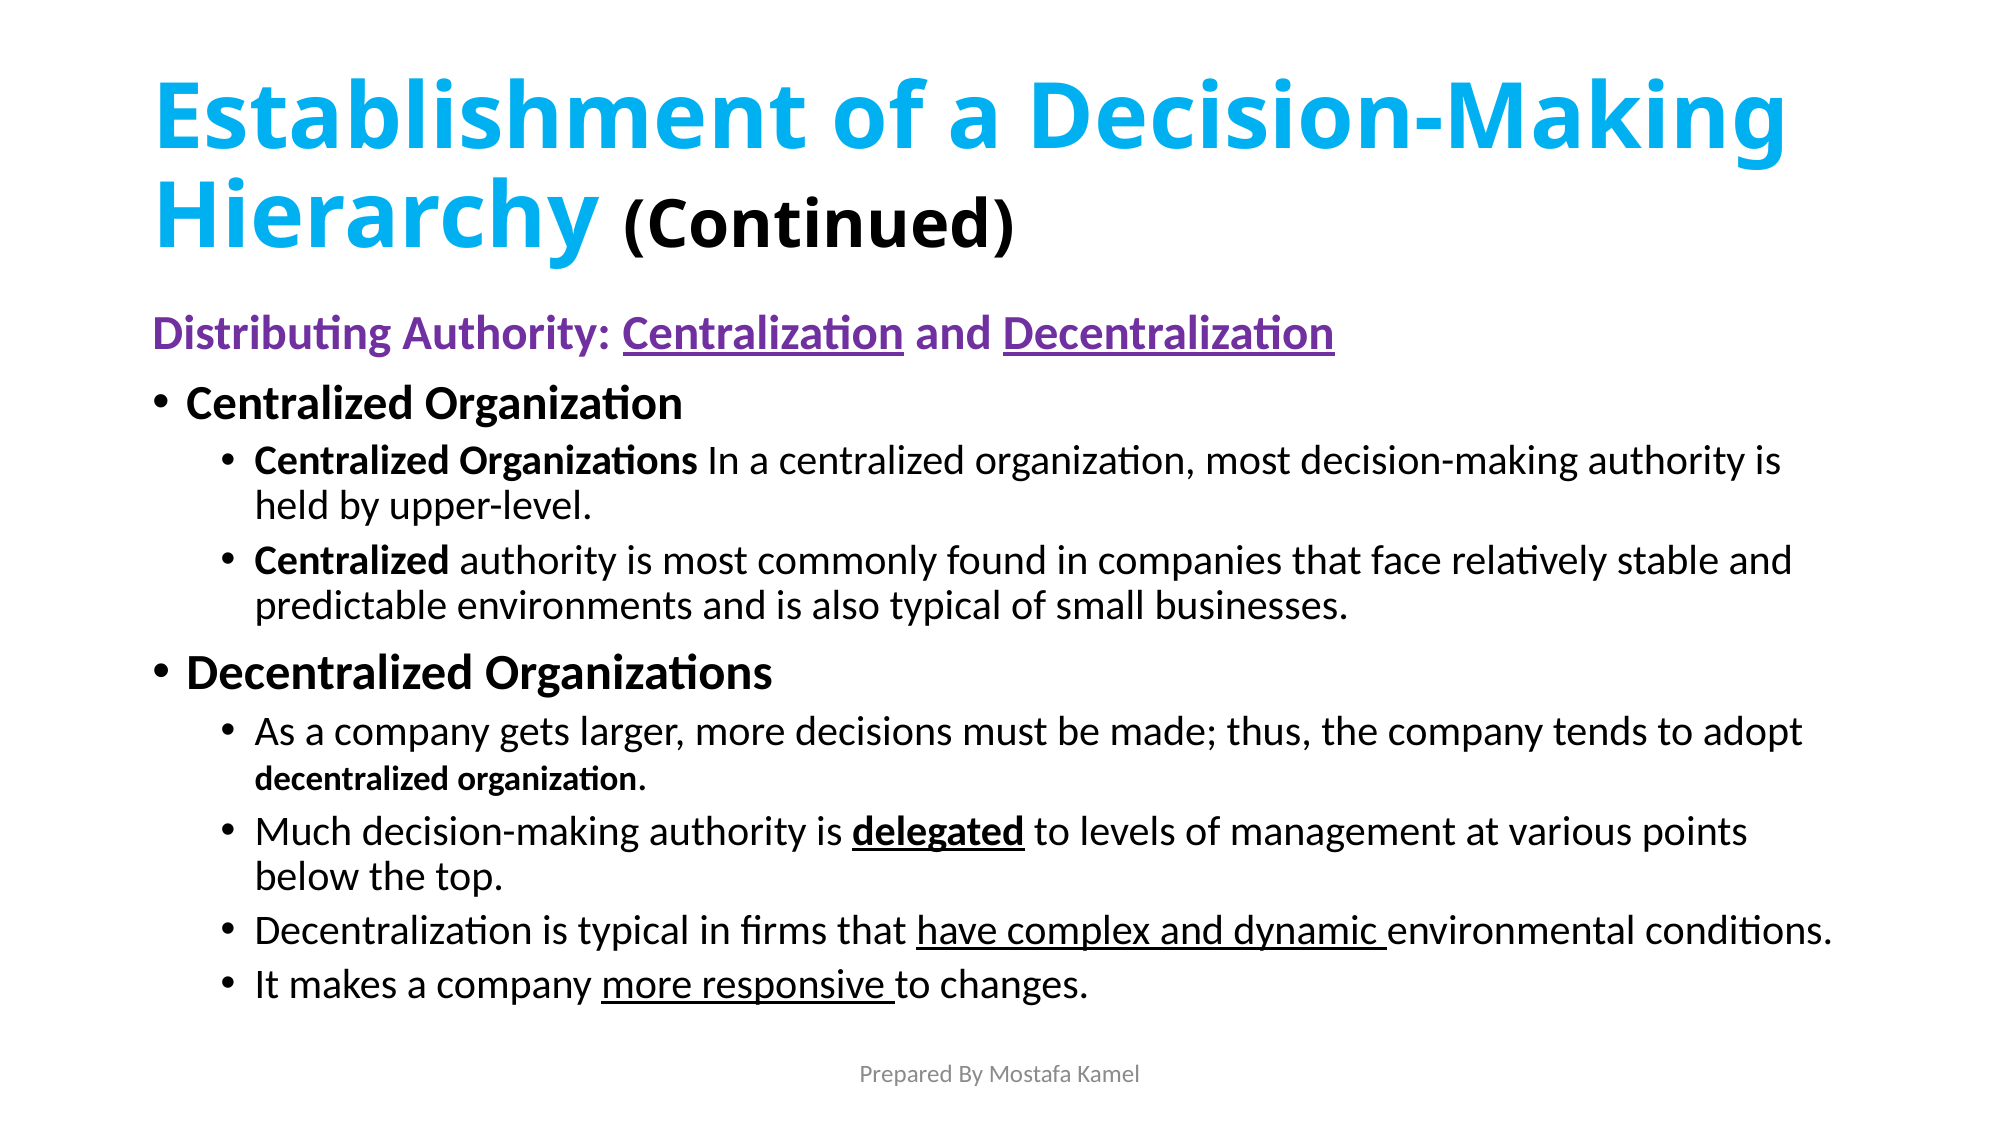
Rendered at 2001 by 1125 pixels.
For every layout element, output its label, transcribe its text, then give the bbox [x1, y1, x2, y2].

footer Prepared By Mostafa Kamel [662, 1042, 1338, 1103]
list Distributing Authority: Centralization and Decentralization Centralized Organization Centralized Organizations In a centralized organization, most decision-making authority is held by upper-level. Centralized authority is most commonly found in companies that face relatively stable and predictable environments and is also typical of small businesses. Decentralized Organizations As a company gets larger, more decisions must be made; thus, the company tends to adopt decentralized organization. Much decision-making authority is delegated to levels of management at various points below the top. Decentralization is typical in firms that have complex and dynamic environmental conditions. It makes a company more responsive to changes. [137, 299, 1863, 1059]
title Establishment of a Decision-Making Hierarchy (Continued) [137, 59, 1863, 278]
